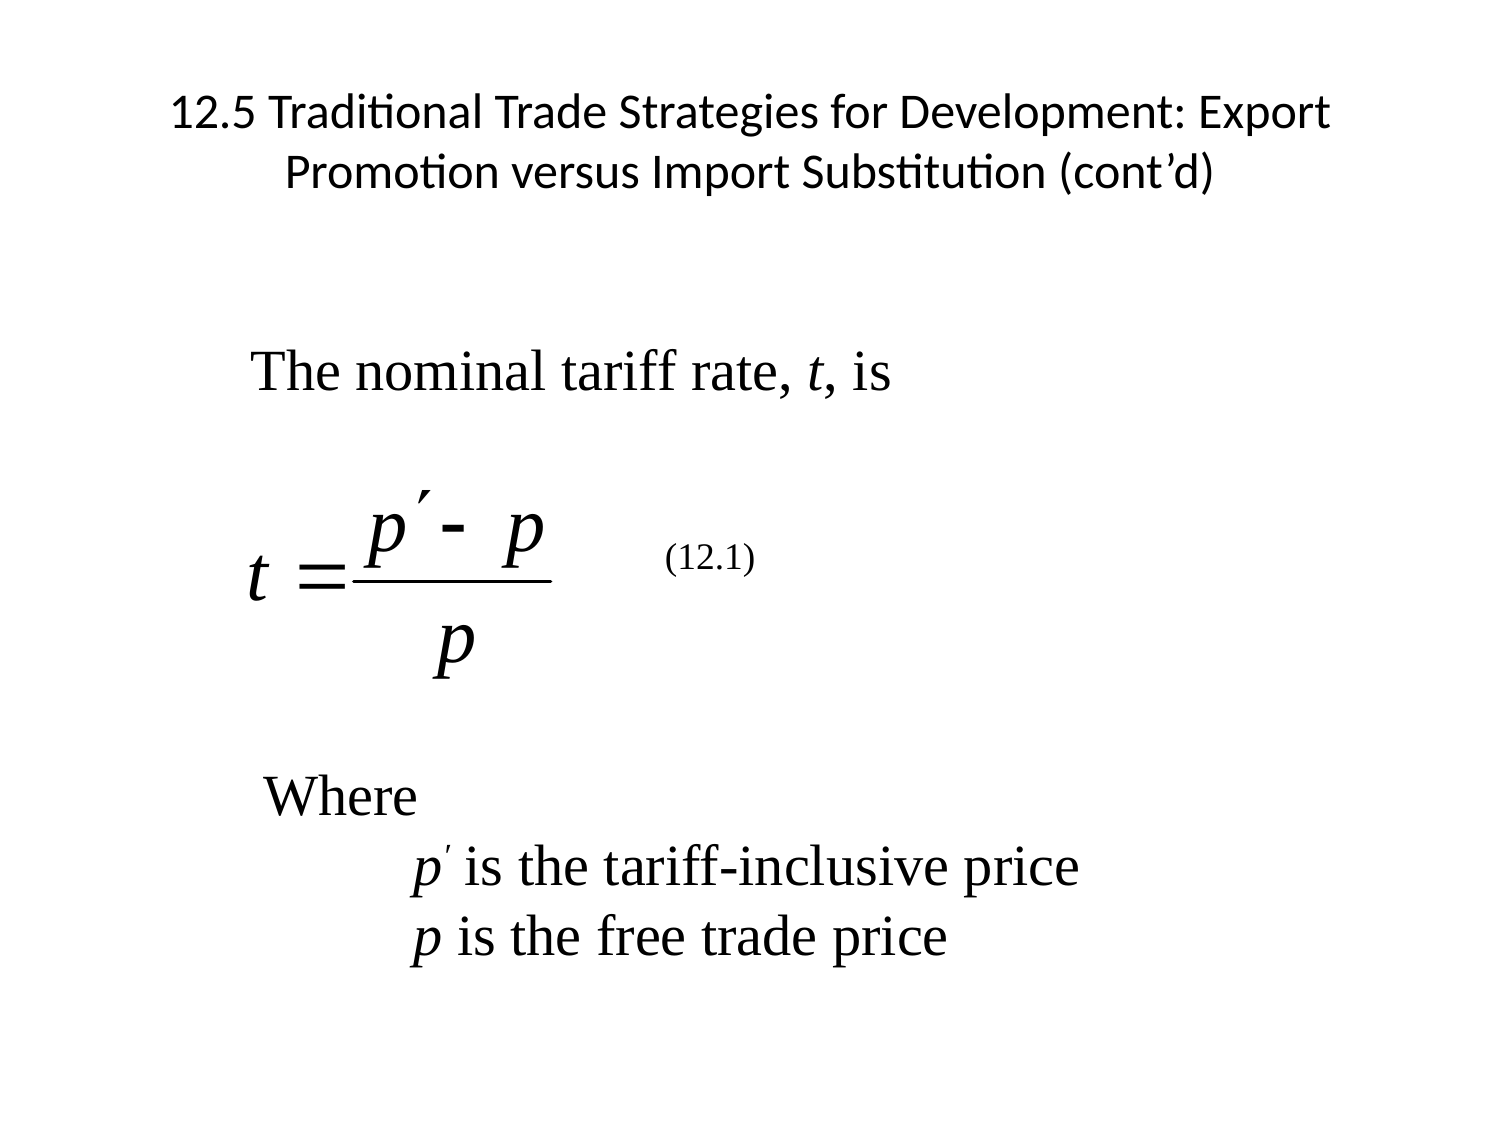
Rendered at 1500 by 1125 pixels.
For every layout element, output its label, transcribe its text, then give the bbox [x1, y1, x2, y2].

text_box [237, 475, 565, 693]
text_box (12.1) [650, 524, 913, 585]
text_box Where p′ is the tariff-inclusive price p is the free trade price [248, 749, 1096, 975]
title 12.5 Traditional Trade Strategies for Development: Export Promotion versus Import Substitution (cont’d) [75, 45, 1425, 233]
text_box The nominal tariff rate, t, is [235, 324, 907, 410]
